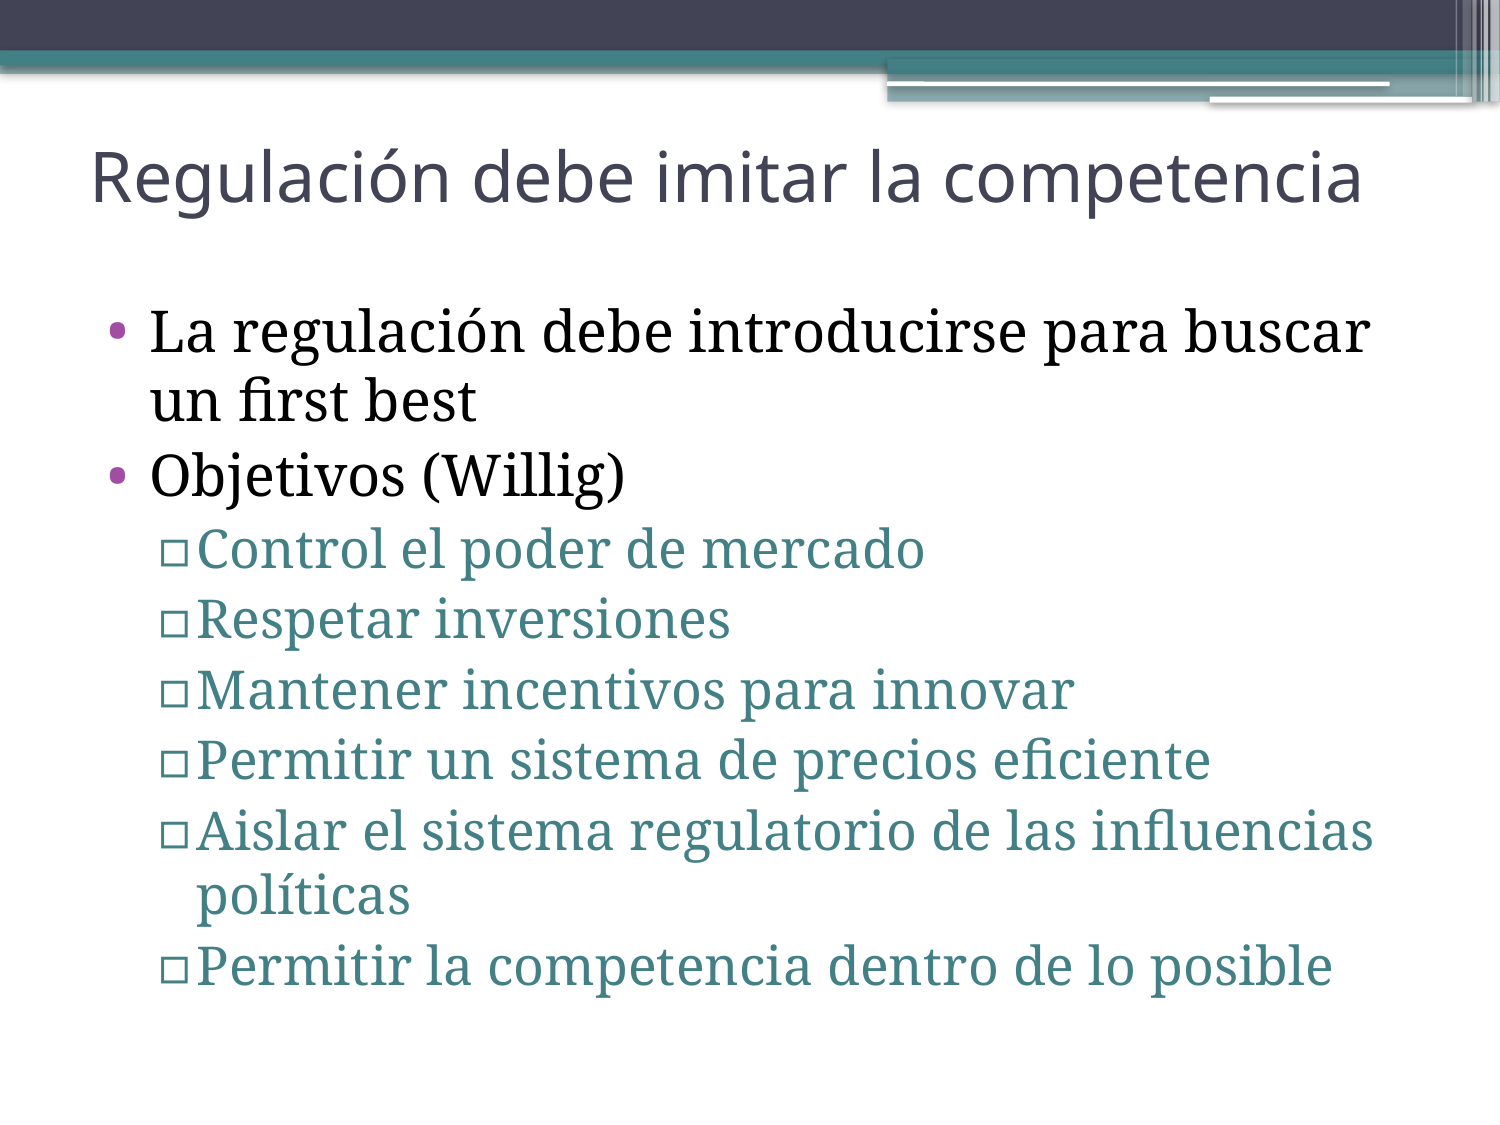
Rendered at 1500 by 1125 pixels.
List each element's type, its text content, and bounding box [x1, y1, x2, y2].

title Regulación debe imitar la competencia [75, 87, 1425, 263]
list La regulación debe introducirse para buscar un first best Objetivos (Willig) Control el poder de mercado Respetar inversiones Mantener incentivos para innovar Permitir un sistema de precios eficiente Aislar el sistema regulatorio de las influencias políticas Permitir la competencia dentro de lo posible [75, 287, 1425, 1004]
